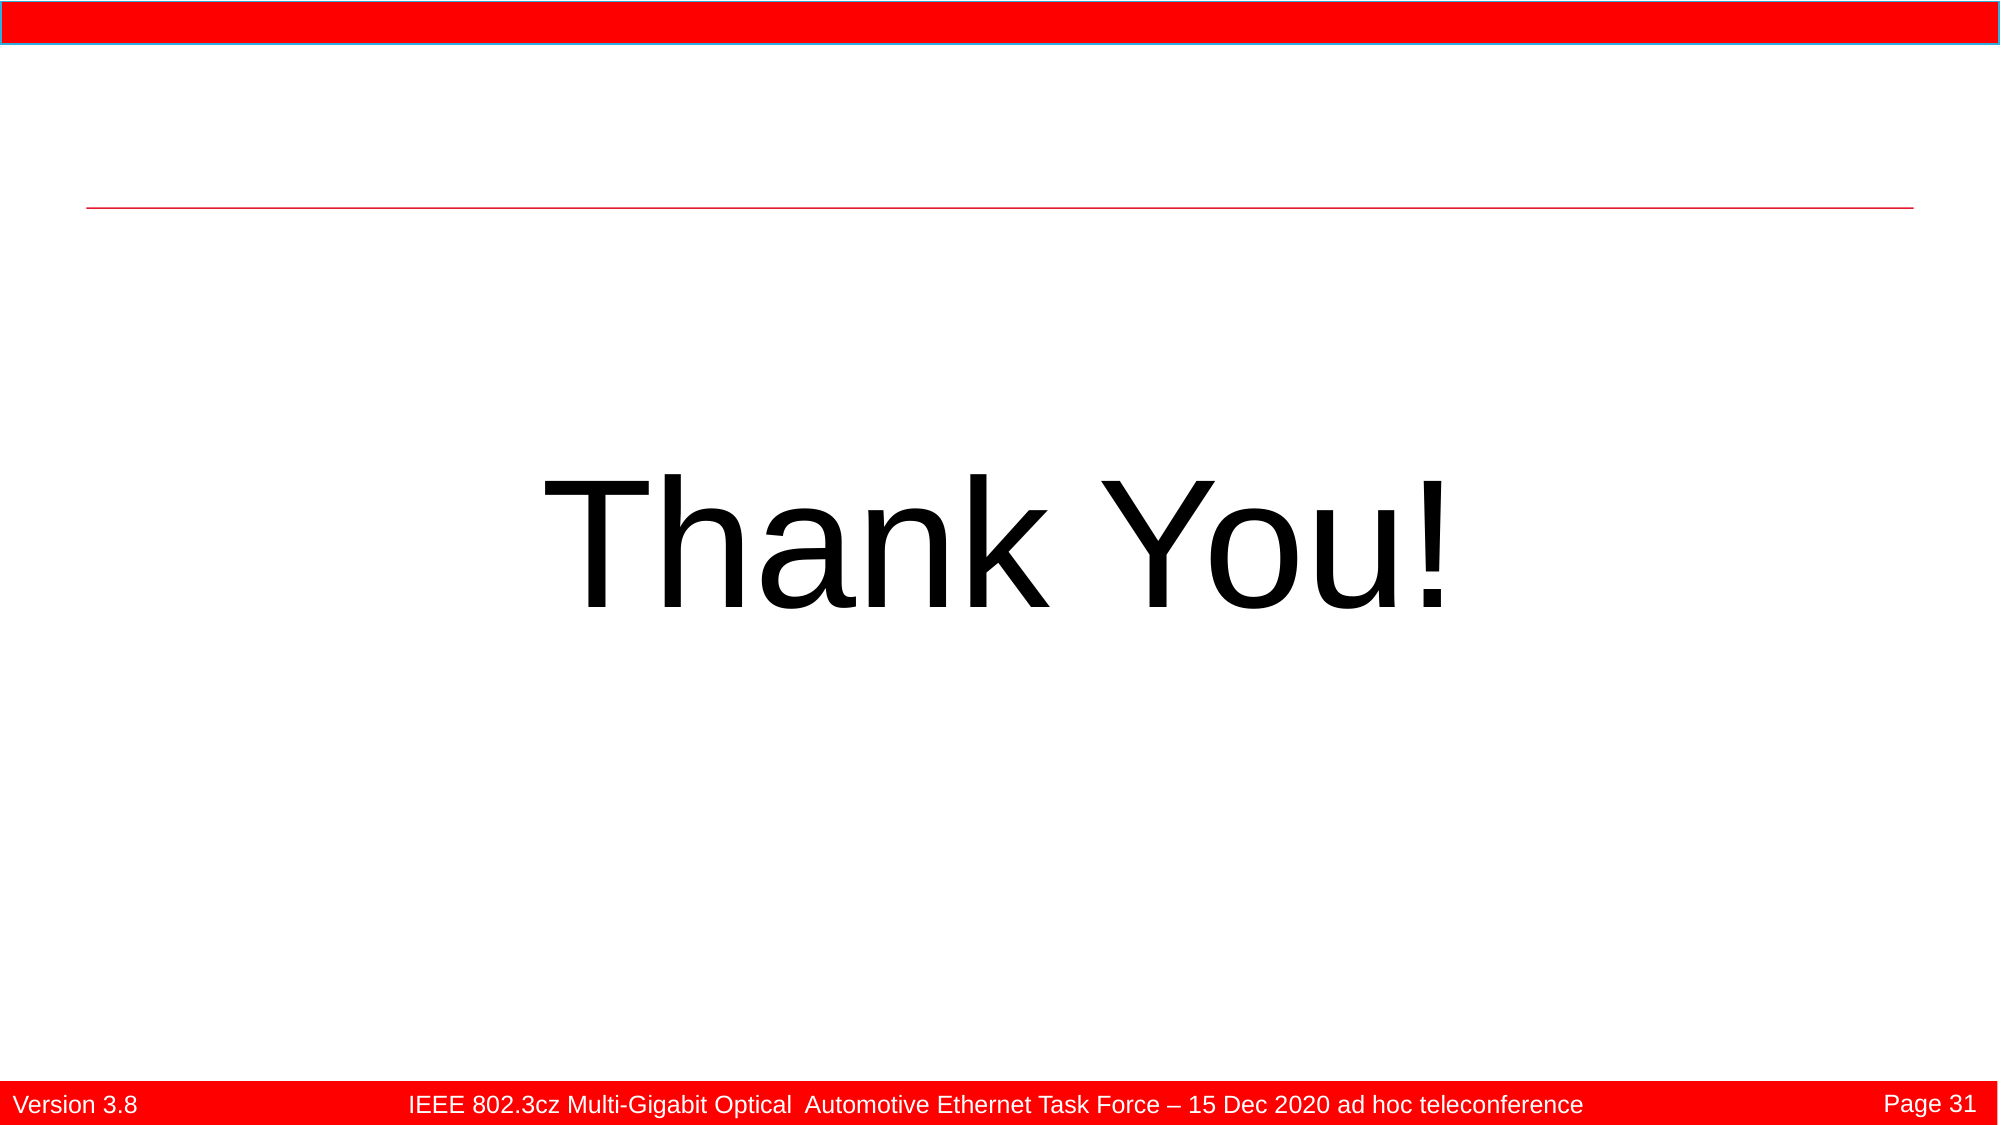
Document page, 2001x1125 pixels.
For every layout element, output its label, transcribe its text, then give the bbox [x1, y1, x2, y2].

subtitle Thank You! [474, 416, 1526, 705]
